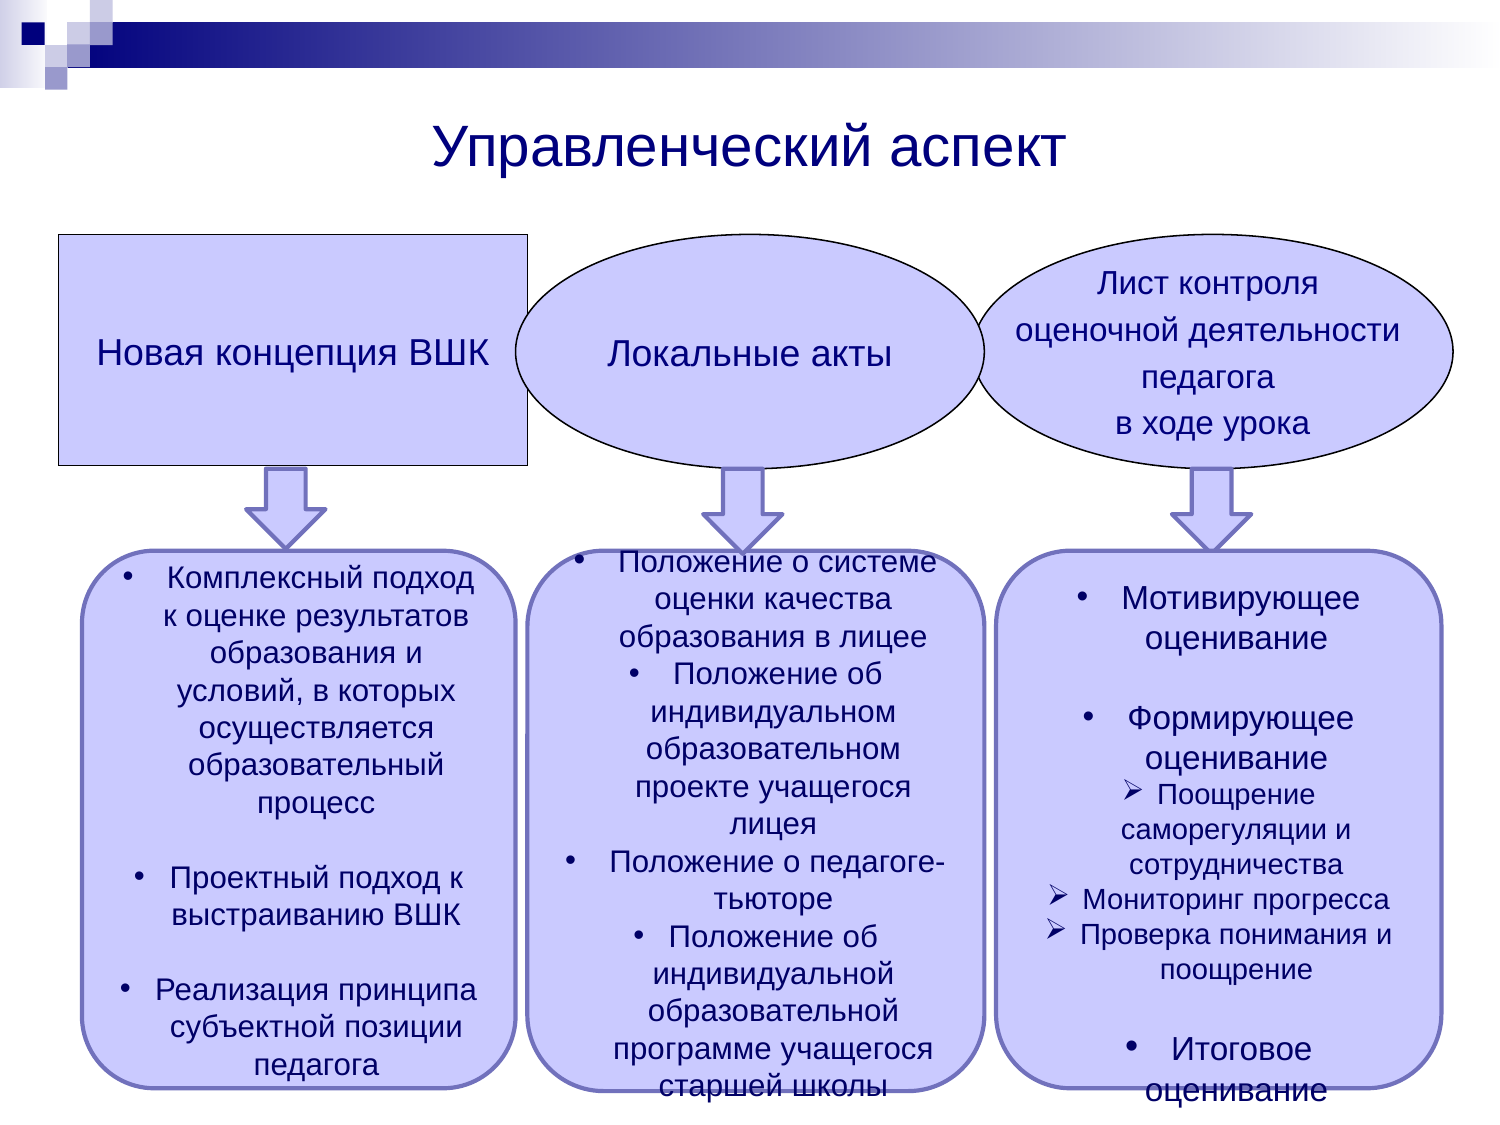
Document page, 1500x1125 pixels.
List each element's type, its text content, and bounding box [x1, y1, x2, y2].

title Управленческий аспект [75, 75, 1425, 211]
text_box [701, 466, 785, 556]
text_box [244, 466, 328, 548]
text_box Локальные акты [515, 234, 985, 469]
list Новая концепция ВШК [58, 234, 528, 466]
text_box Положение о системе оценки качества образования в лицее Положение об индивидуальном образовательном проекте учащегося лицея Положение о педагоге-тьюторе Положение об индивидуальной образовательной программе учащегося старшей школы [525, 548, 987, 1094]
text_box Мотивирующее оценивание Формирующее оценивание Поощрение саморегуляции и сотрудничества Мониторинг прогресса Проверка понимания и поощрение Итоговое оценивание [993, 548, 1444, 1091]
text_box Лист контроля оценочной деятельности педагога в ходе урока [979, 234, 1454, 469]
text_box Комплексный подход к оценке результатов образования и условий, в которых осуществляется образовательный процесс Проектный подход к выстраиванию ВШК Реализация принципа субъектной позиции педагога [79, 548, 518, 1091]
text_box [1169, 466, 1254, 548]
